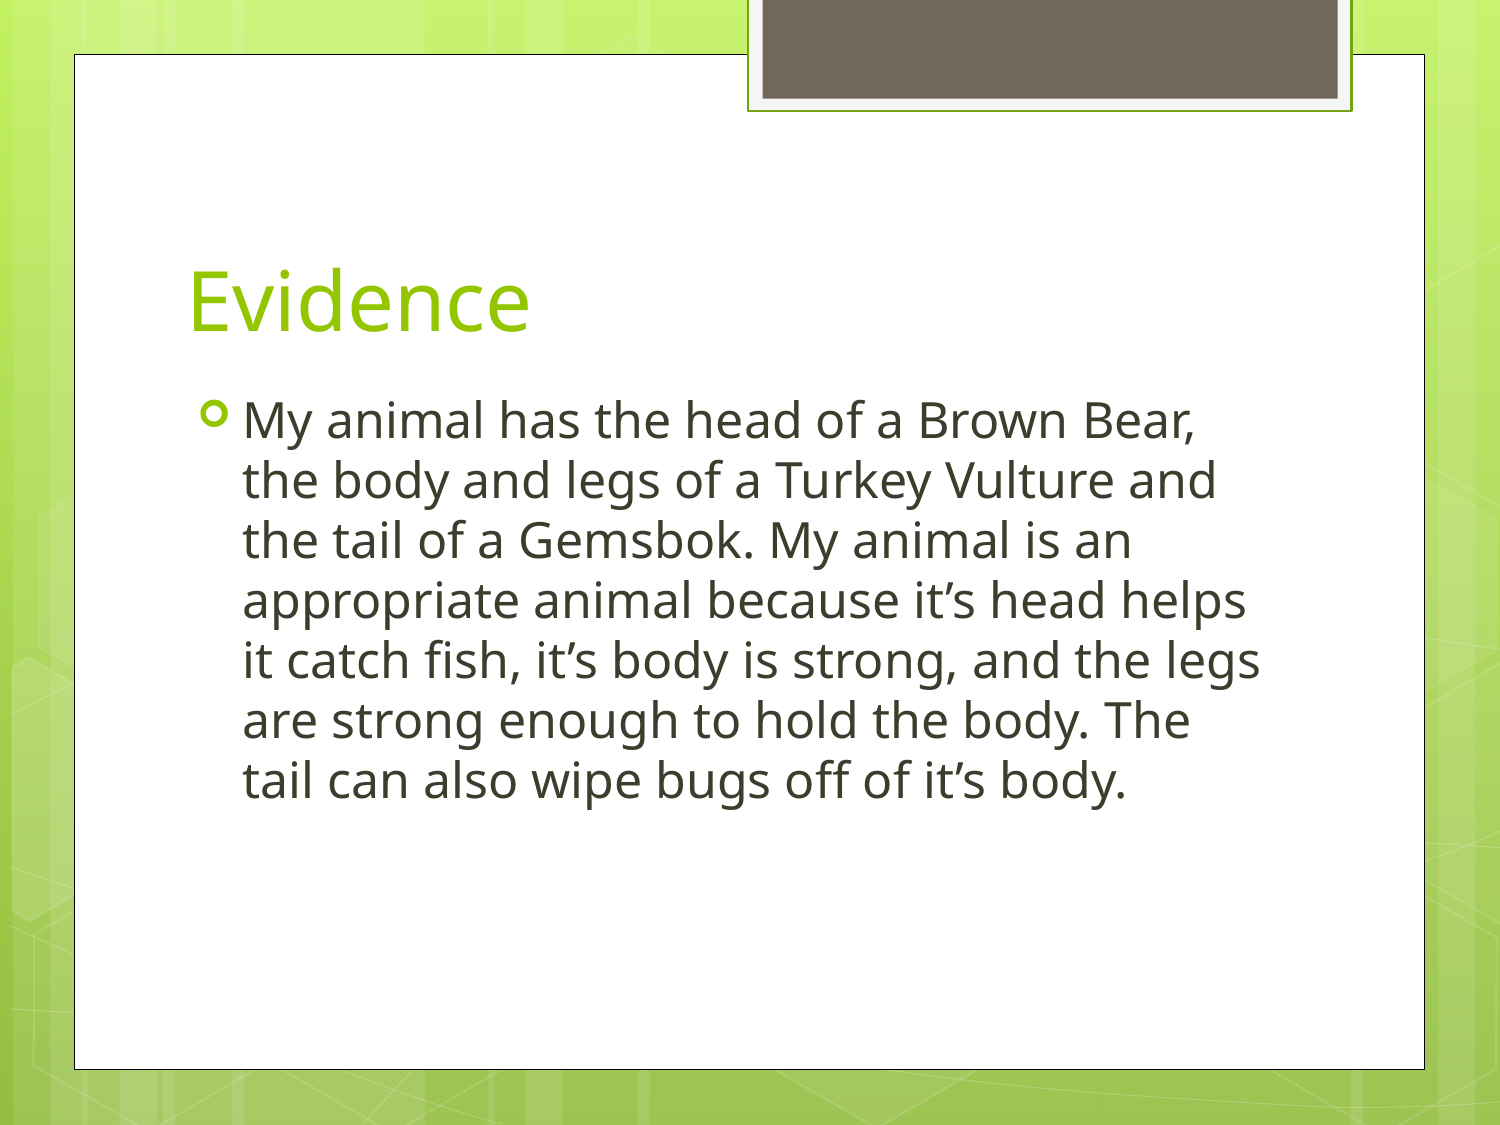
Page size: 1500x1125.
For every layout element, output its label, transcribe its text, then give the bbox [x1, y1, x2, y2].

list My animal has the head of a Brown Bear, the body and legs of a Turkey Vulture and the tail of a Gemsbok. My animal is an appropriate animal because it’s head helps it catch fish, it’s body is strong, and the legs are strong enough to hold the body. The tail can also wipe bugs off of it’s body. [171, 381, 1283, 957]
title Evidence [171, 168, 1324, 357]
